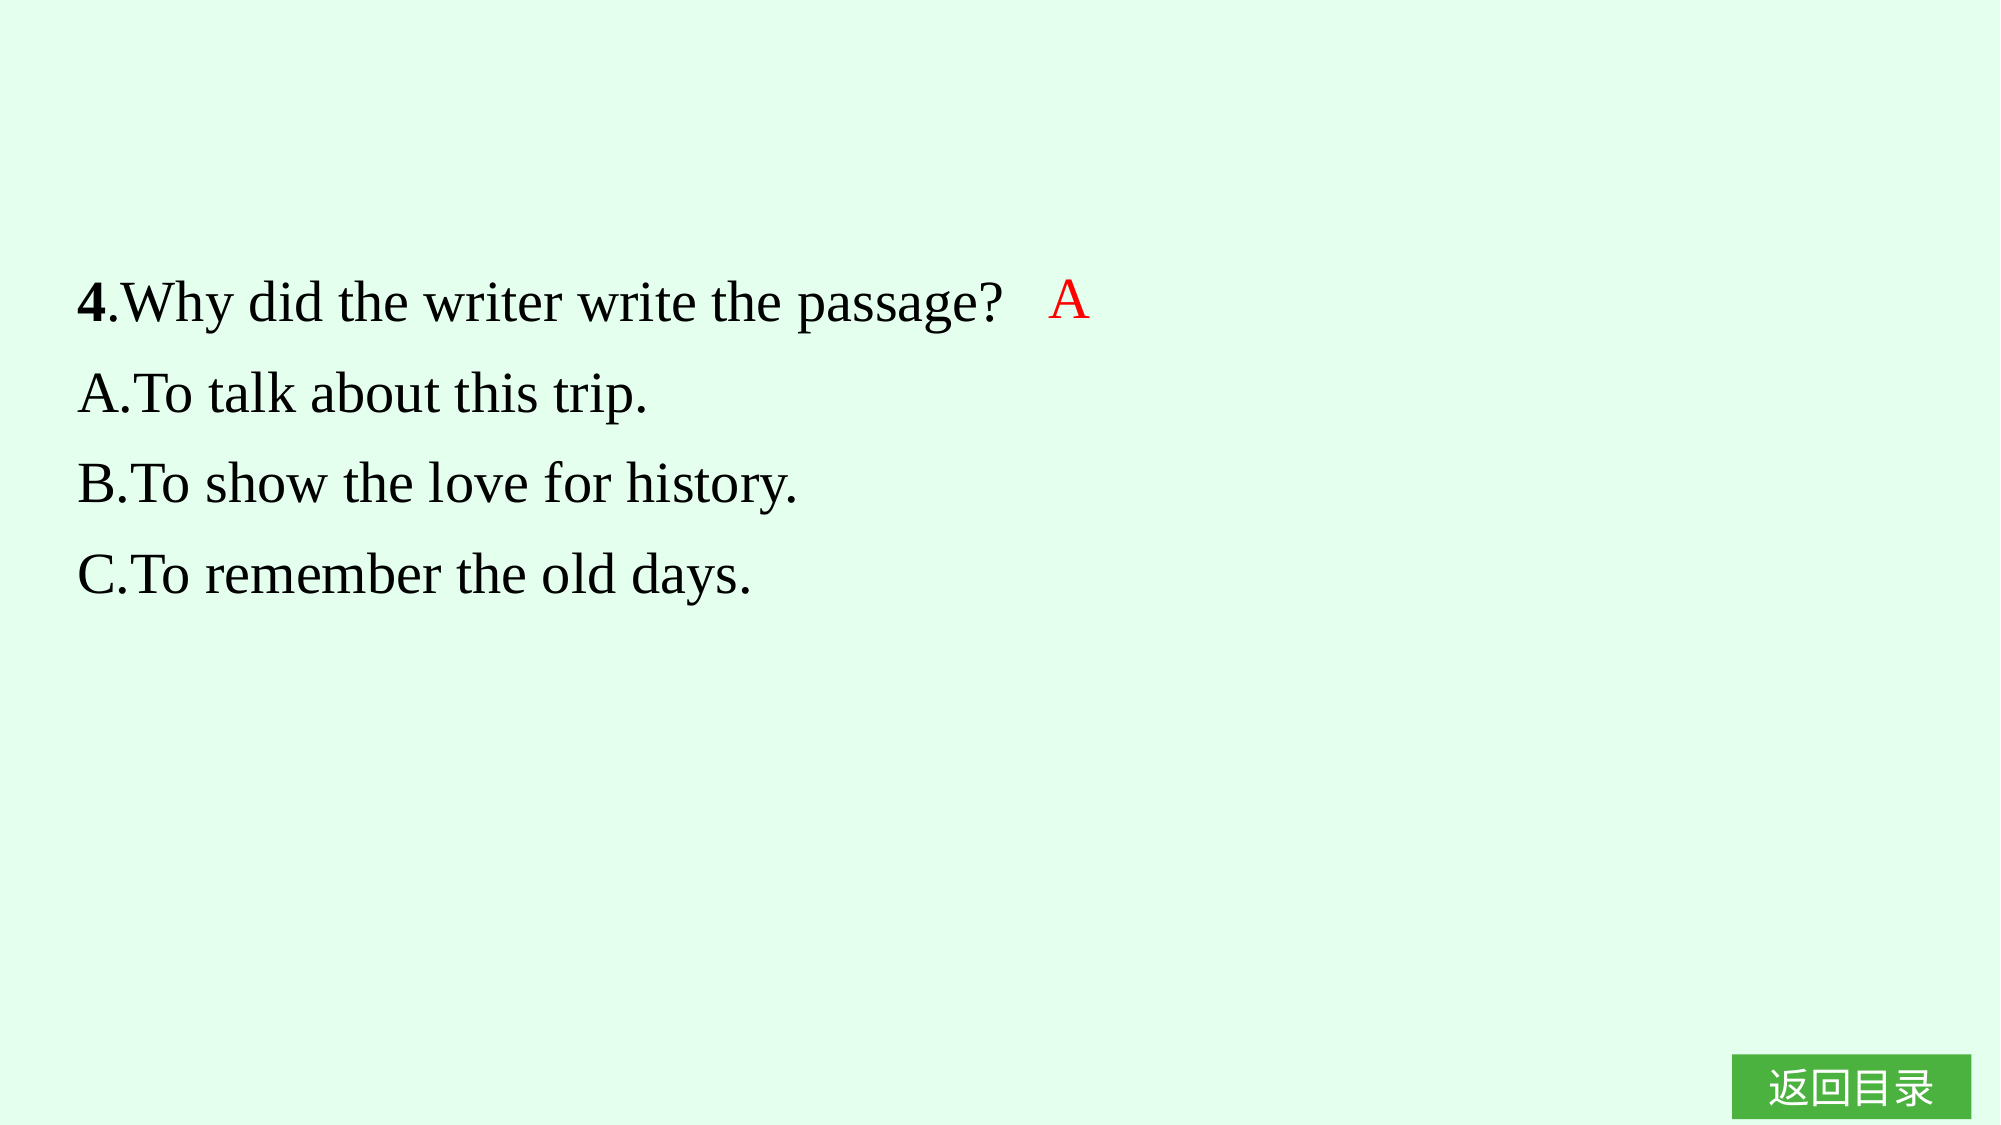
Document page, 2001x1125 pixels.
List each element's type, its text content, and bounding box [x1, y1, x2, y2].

text_box 4.Why did the writer write the passage? A.To talk about this trip. B.To show the love for history. C.To remember the old days. [62, 234, 1938, 613]
text_box A [1033, 252, 1106, 338]
